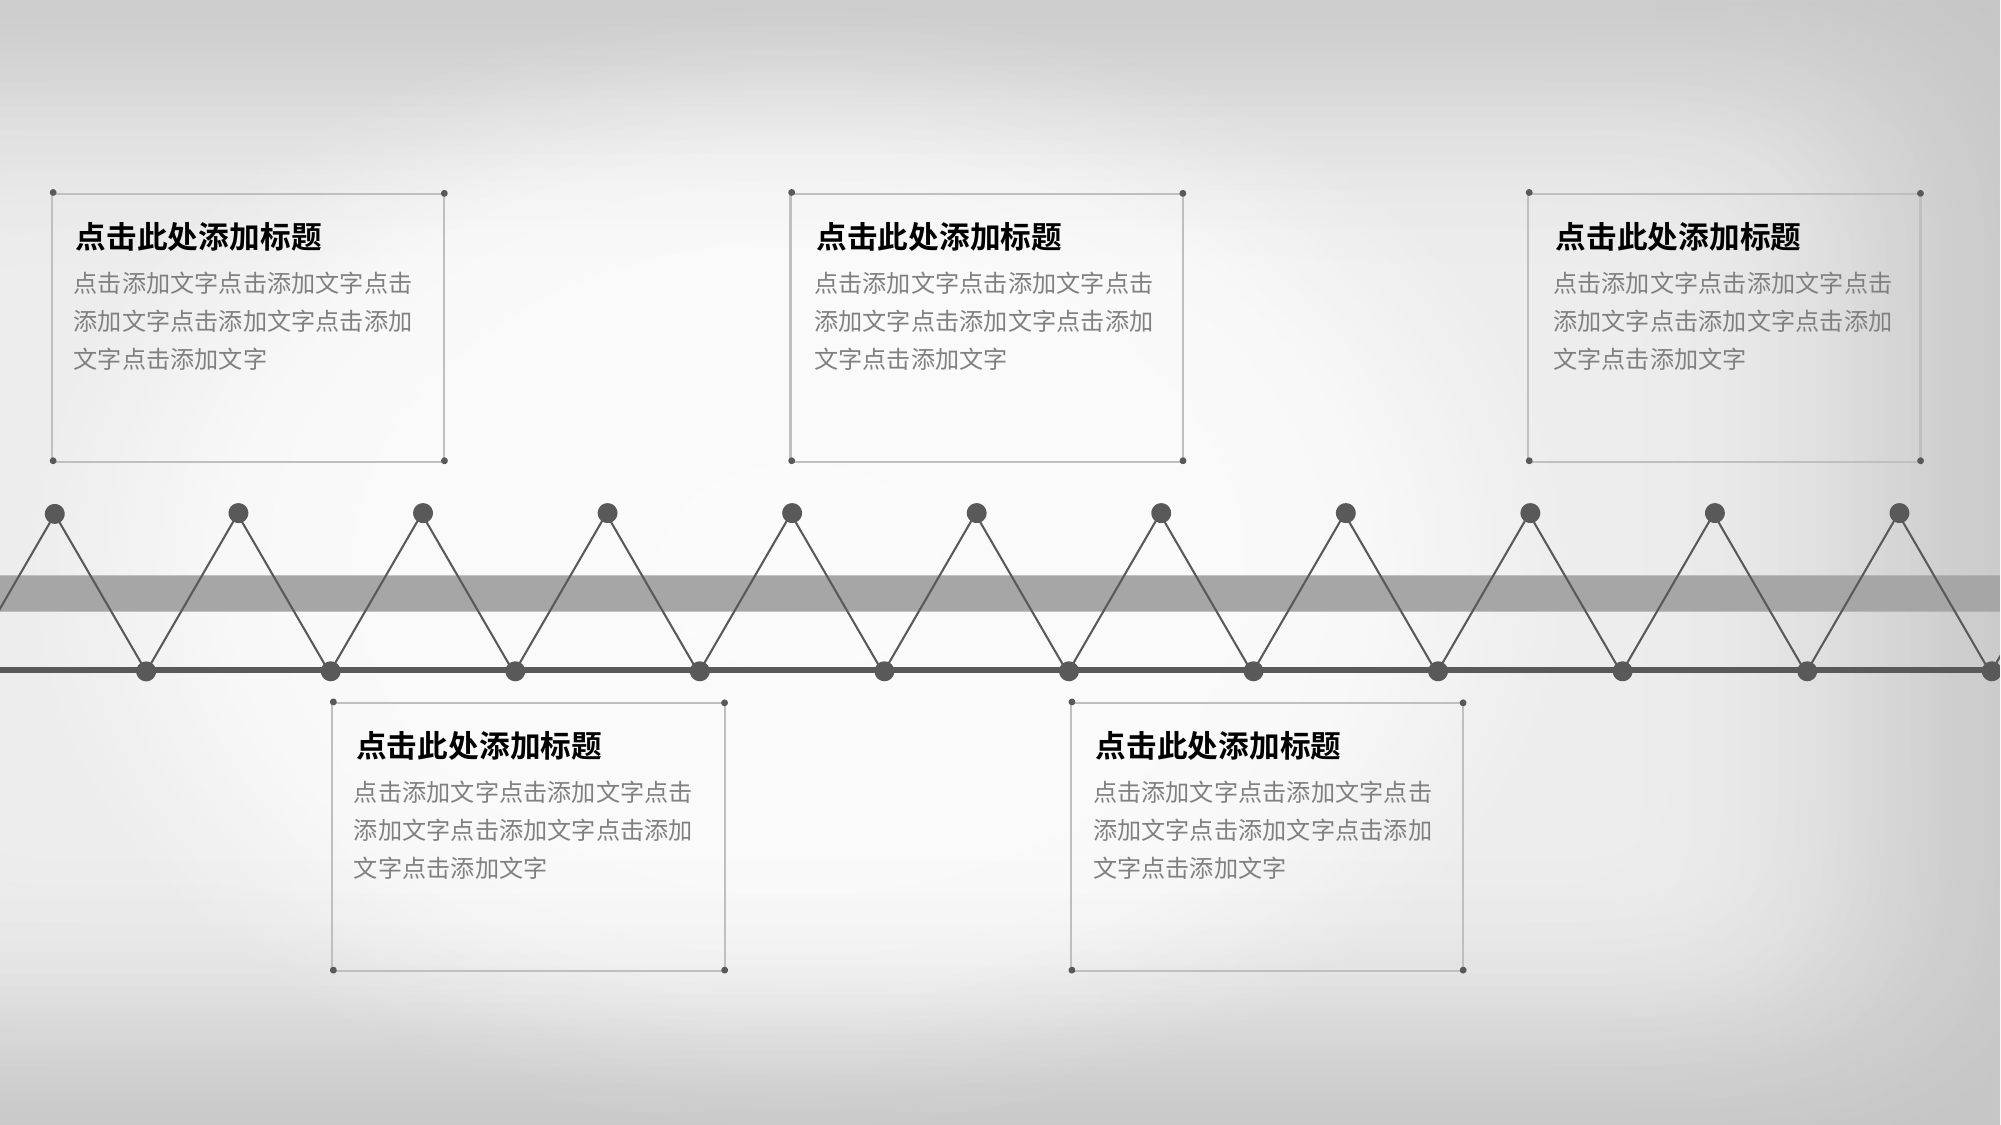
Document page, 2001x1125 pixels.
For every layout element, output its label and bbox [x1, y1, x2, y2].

text_box [1242, 672, 1265, 683]
text_box [1525, 189, 1924, 465]
text_box [596, 502, 619, 513]
picture [0, 0, 2001, 1125]
text_box [1888, 502, 1911, 513]
text_box [43, 502, 66, 513]
text_box [1519, 502, 1542, 513]
text_box [873, 672, 896, 683]
text_box [1334, 502, 1357, 513]
text_box [412, 502, 435, 513]
text_box [1980, 672, 2000, 683]
text_box [329, 698, 729, 974]
text_box [781, 502, 804, 513]
text_box [688, 672, 711, 683]
text_box [1611, 672, 1634, 683]
text_box [1427, 672, 1449, 683]
text_box [1703, 502, 1726, 513]
text_box [504, 672, 527, 683]
text_box [319, 672, 342, 683]
text_box [1068, 698, 1467, 974]
text_box [1058, 672, 1080, 683]
text_box [788, 189, 1187, 465]
text_box [1796, 672, 1819, 683]
text_box [0, 513, 2000, 672]
text_box [49, 189, 448, 465]
text_box [965, 502, 988, 513]
text_box [227, 502, 250, 513]
text_box [1150, 502, 1173, 513]
text_box [135, 672, 158, 683]
